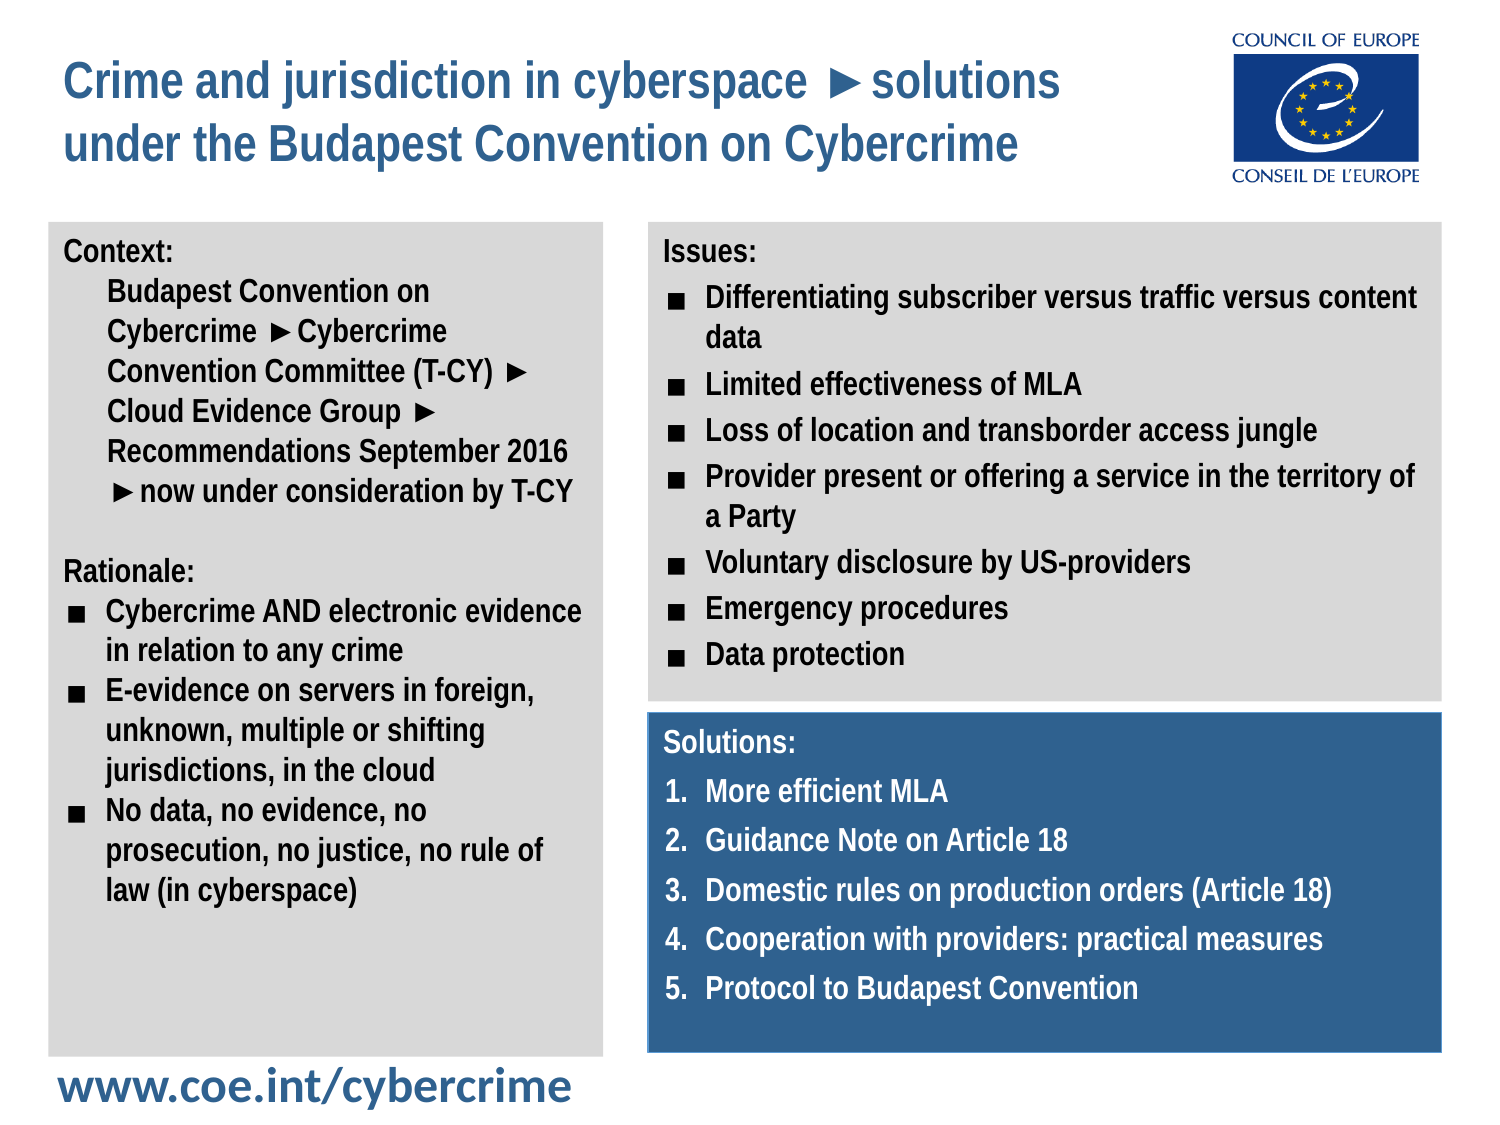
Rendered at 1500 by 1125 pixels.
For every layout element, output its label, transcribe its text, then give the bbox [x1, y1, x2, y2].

text_box Context: Budapest Convention on Cybercrime ►Cybercrime Convention Committee (T-CY) ► Cloud Evidence Group ► Recommendations September 2016 ►now under consideration by T-CY Rationale: Cybercrime AND electronic evidence in relation to any crime E-evidence on servers in foreign, unknown, multiple or shifting jurisdictions, in the cloud No data, no evidence, no prosecution, no justice, no rule of law (in cyberspace) [48, 221, 604, 1044]
text_box Issues: Differentiating subscriber versus traffic versus content data Limited effectiveness of MLA Loss of location and transborder access jungle Provider present or offering a service in the territory of a Party Voluntary disclosure by US-providers Emergency procedures Data protection [648, 221, 1442, 702]
text_box www.coe.int/cybercrime [41, 1044, 615, 1121]
picture [1209, 14, 1442, 200]
text_box Crime and jurisdiction in cyberspace ►solutions under the Budapest Convention on Cybercrime [48, 39, 1162, 190]
text_box Solutions: More efficient MLA Guidance Note on Article 18 Domestic rules on production orders (Article 18) Cooperation with providers: practical measures Protocol to Budapest Convention [648, 712, 1442, 1053]
